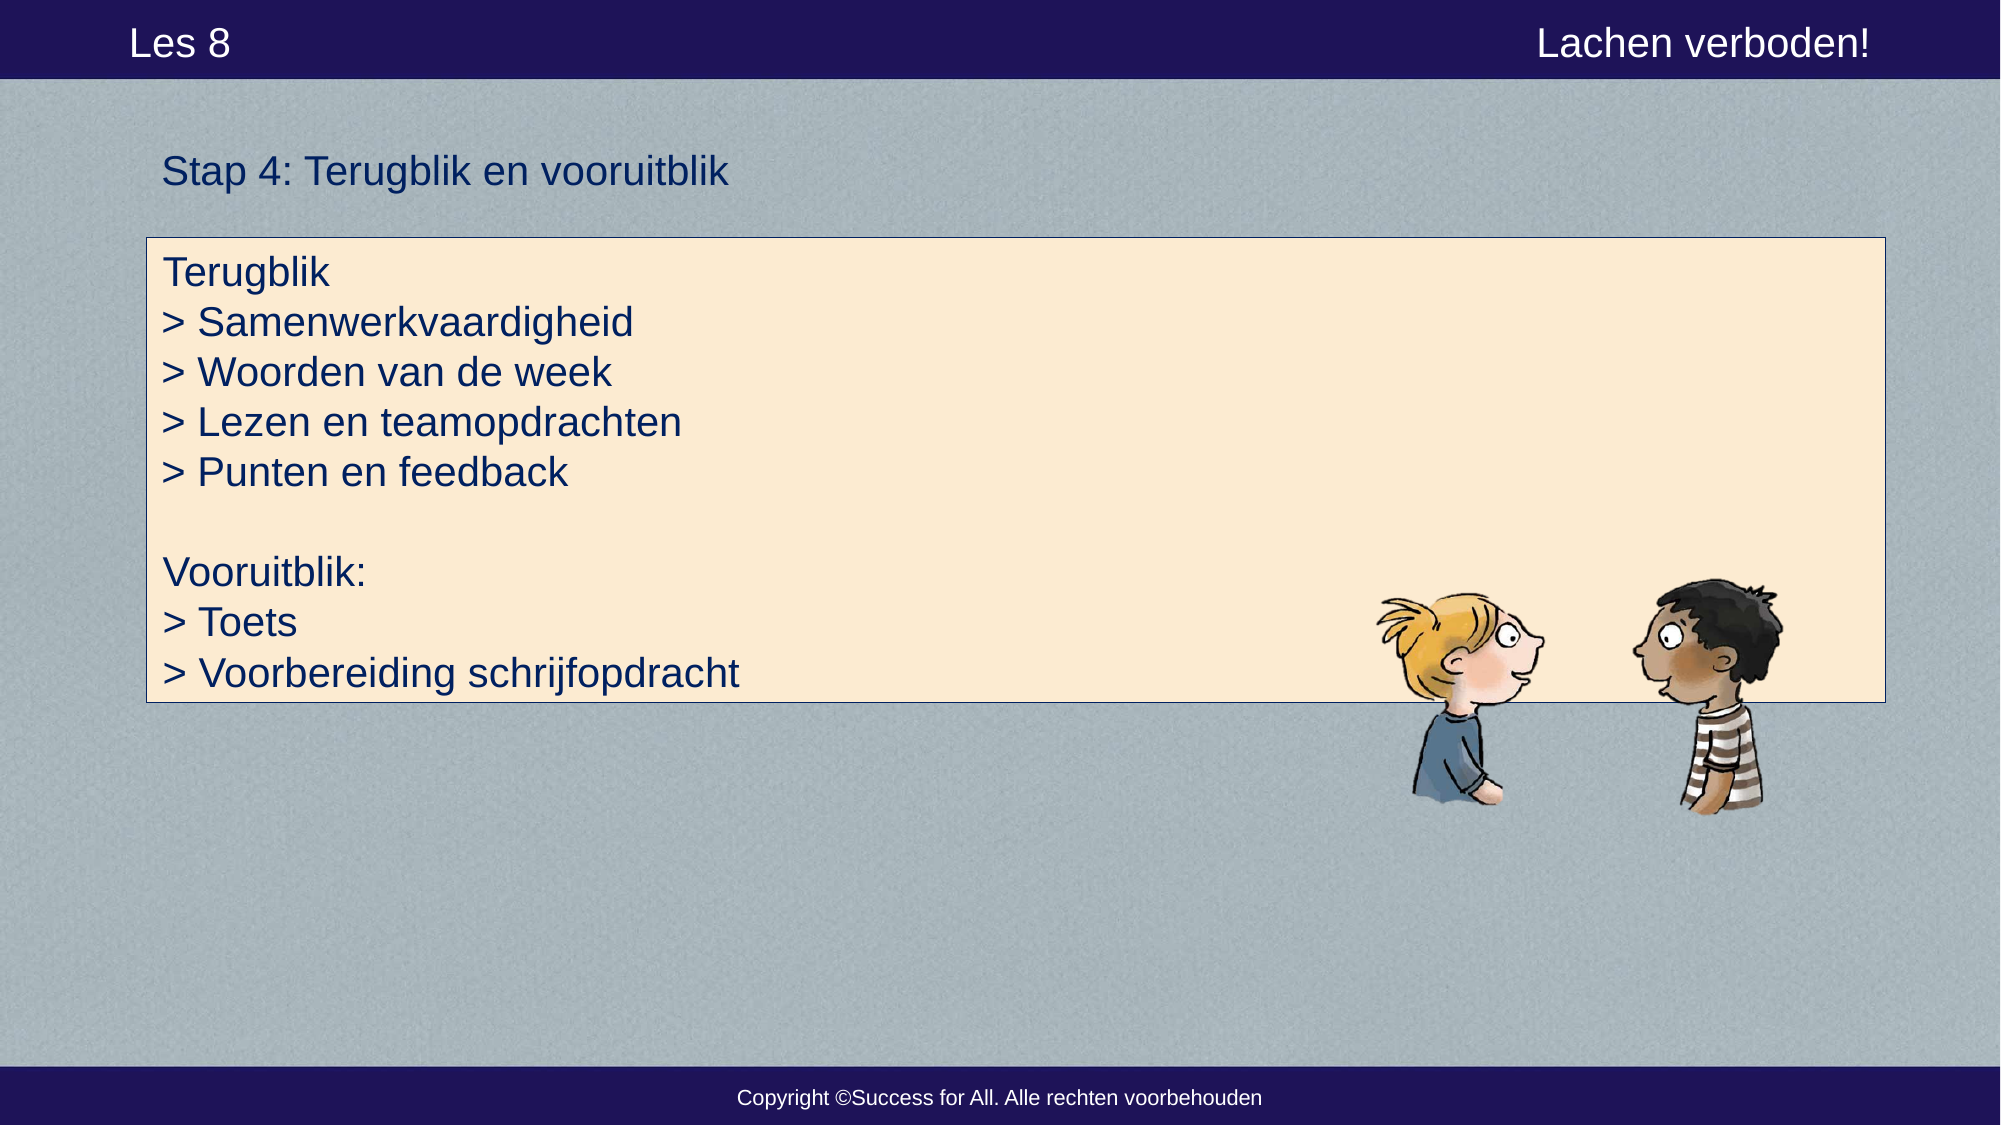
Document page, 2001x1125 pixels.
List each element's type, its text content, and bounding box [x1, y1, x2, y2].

text_box Stap 4: Terugblik en vooruitblik [146, 136, 939, 201]
text_box Lachen verboden! [999, 8, 1886, 123]
picture [0, 0, 2001, 1125]
text_box Copyright ©Success for All. Alle rechten voorbehouden [0, 1076, 2000, 1125]
text_box Terugblik > Samenwerkvaardigheid > Woorden van de week > Lezen en teamopdrachten > Punten en feedback Vooruitblik: > Toets > Voorbereiding schrijfopdracht [146, 237, 1886, 703]
text_box Les 8 [114, 8, 354, 73]
